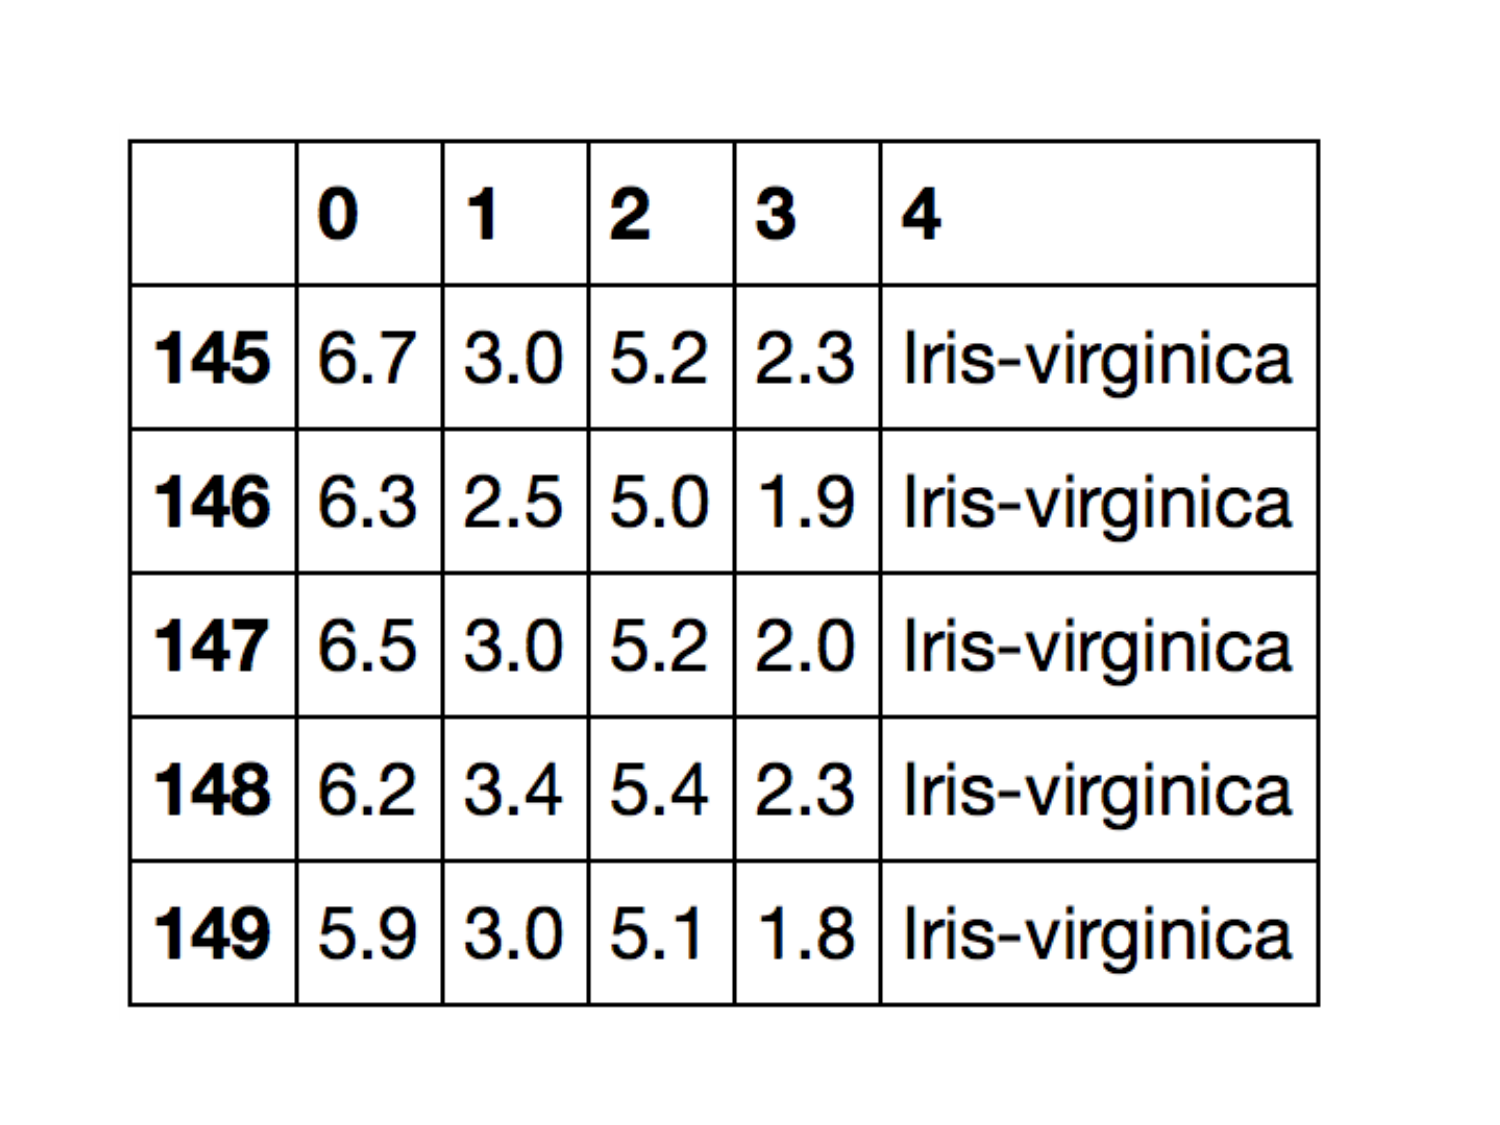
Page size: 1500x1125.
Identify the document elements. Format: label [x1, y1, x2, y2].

picture [118, 123, 1348, 1020]
